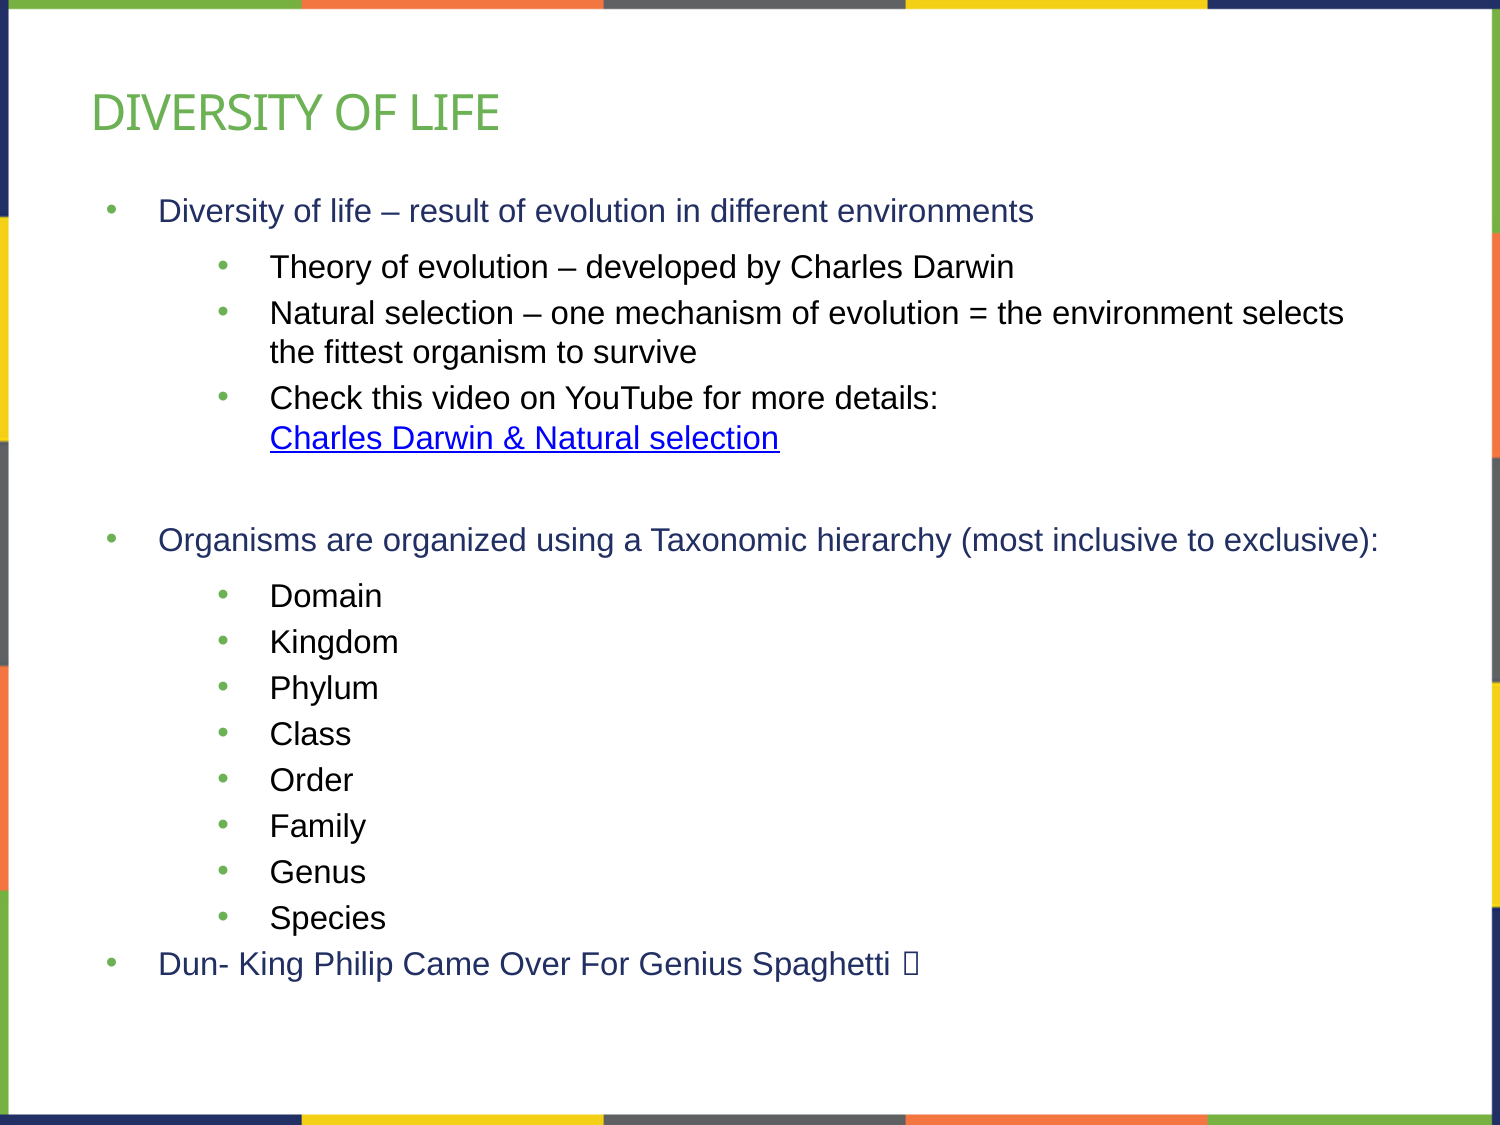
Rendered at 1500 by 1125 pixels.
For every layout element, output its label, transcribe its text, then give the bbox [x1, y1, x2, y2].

picture [0, 0, 1500, 1125]
list Diversity of life – result of evolution in different environments Theory of evolution – developed by Charles Darwin Natural selection – one mechanism of evolution = the environment selects the fittest organism to survive Check this video on YouTube for more details: Charles Darwin & Natural selection Organisms are organized using a Taxonomic hierarchy (most inclusive to exclusive): Domain Kingdom Phylum Class Order Family Genus Species Dun- King Philip Came Over For Genius Spaghetti  [90, 181, 1398, 1040]
title Diversity of life [75, 39, 1398, 148]
